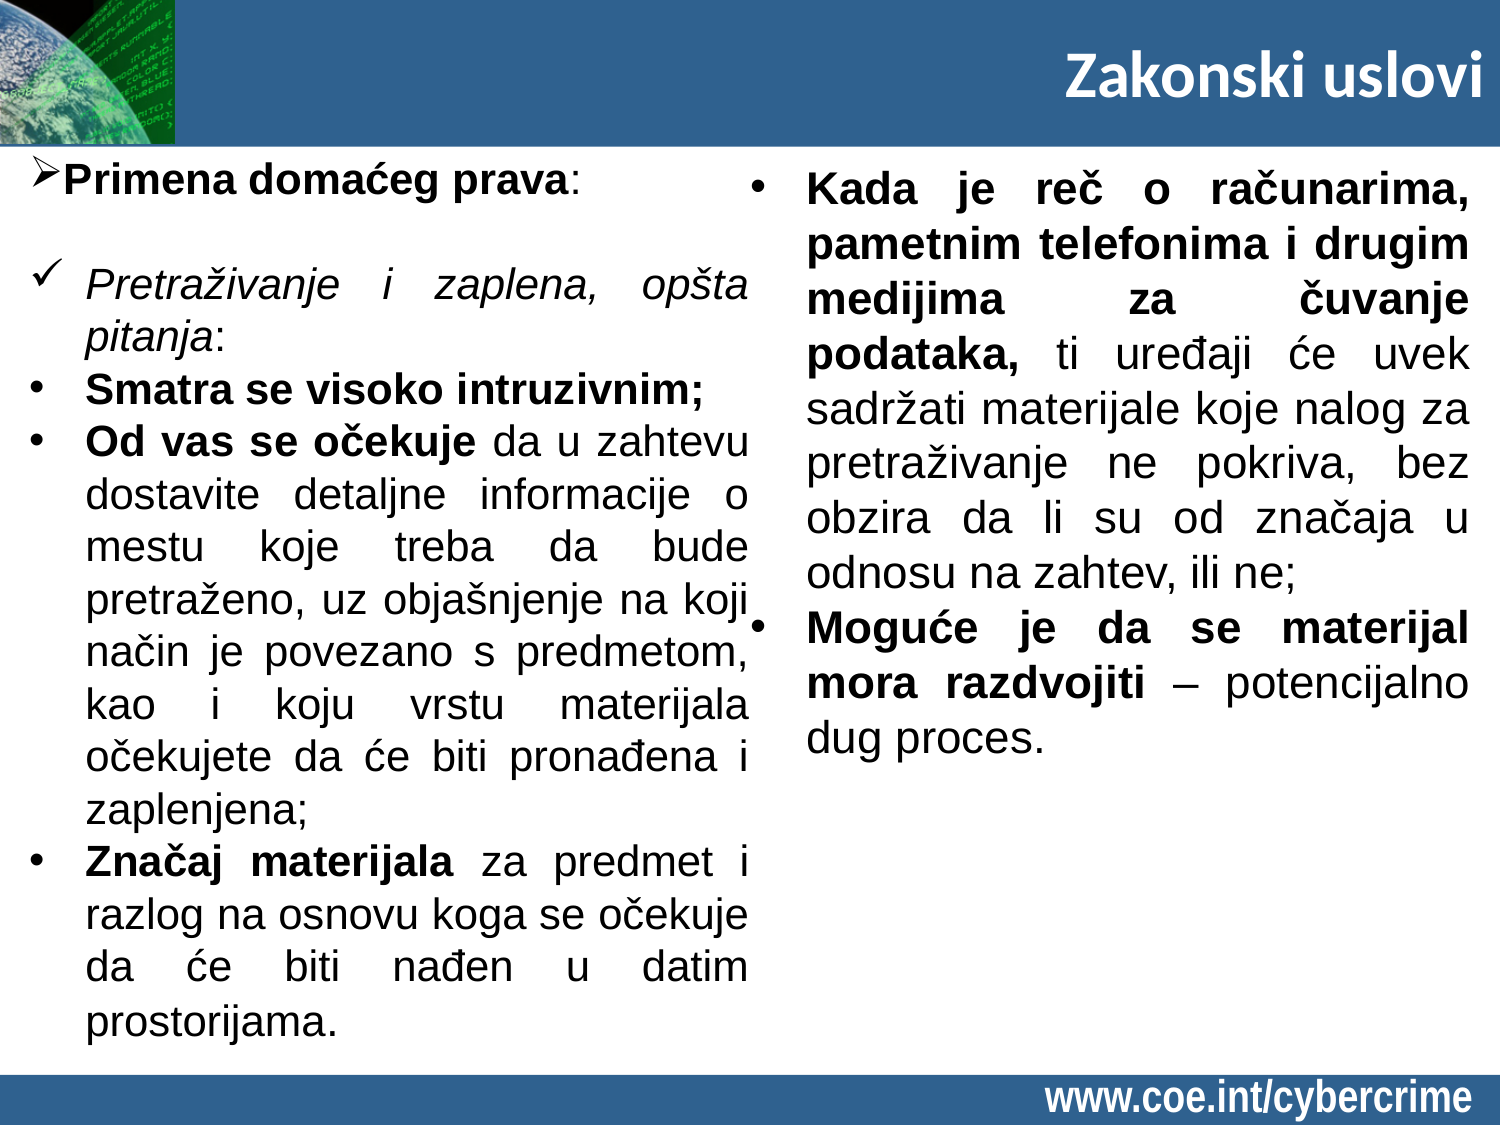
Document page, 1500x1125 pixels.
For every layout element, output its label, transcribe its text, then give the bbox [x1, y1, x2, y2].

text_box www.coe.int/cybercrime [1030, 1059, 1500, 1125]
text_box Zakonski uslovi [179, 0, 1500, 149]
text_box [0, 1073, 1030, 1125]
text_box Kada je reč o računarima, pametnim telefonima i drugim medijima za čuvanje podataka, ti uređaji će uvek sadržati materijale koje nalog za pretraživanje ne pokriva, bez obzira da li su od značaja u odnosu na zahtev, ili ne; Moguće je da se materijal mora razdvojiti – potencijalno dug proces. [735, 150, 1486, 771]
text_box Primena domaćeg prava: Pretraživanje i zaplena, opšta pitanja: Smatra se visoko intruzivnim; Od vas se očekuje da u zahtevu dostavite detaljne informacije o mestu koje treba da bude pretraženo, uz objašnjenje na koji način je povezano s predmetom, kao i koju vrstu materijala očekujete da će biti pronađena i zaplenjena; Značaj materijala za predmet i razlog na osnovu koga se očekuje da će biti nađen u datim prostorijama. [14, 143, 765, 1108]
picture [0, 0, 175, 144]
